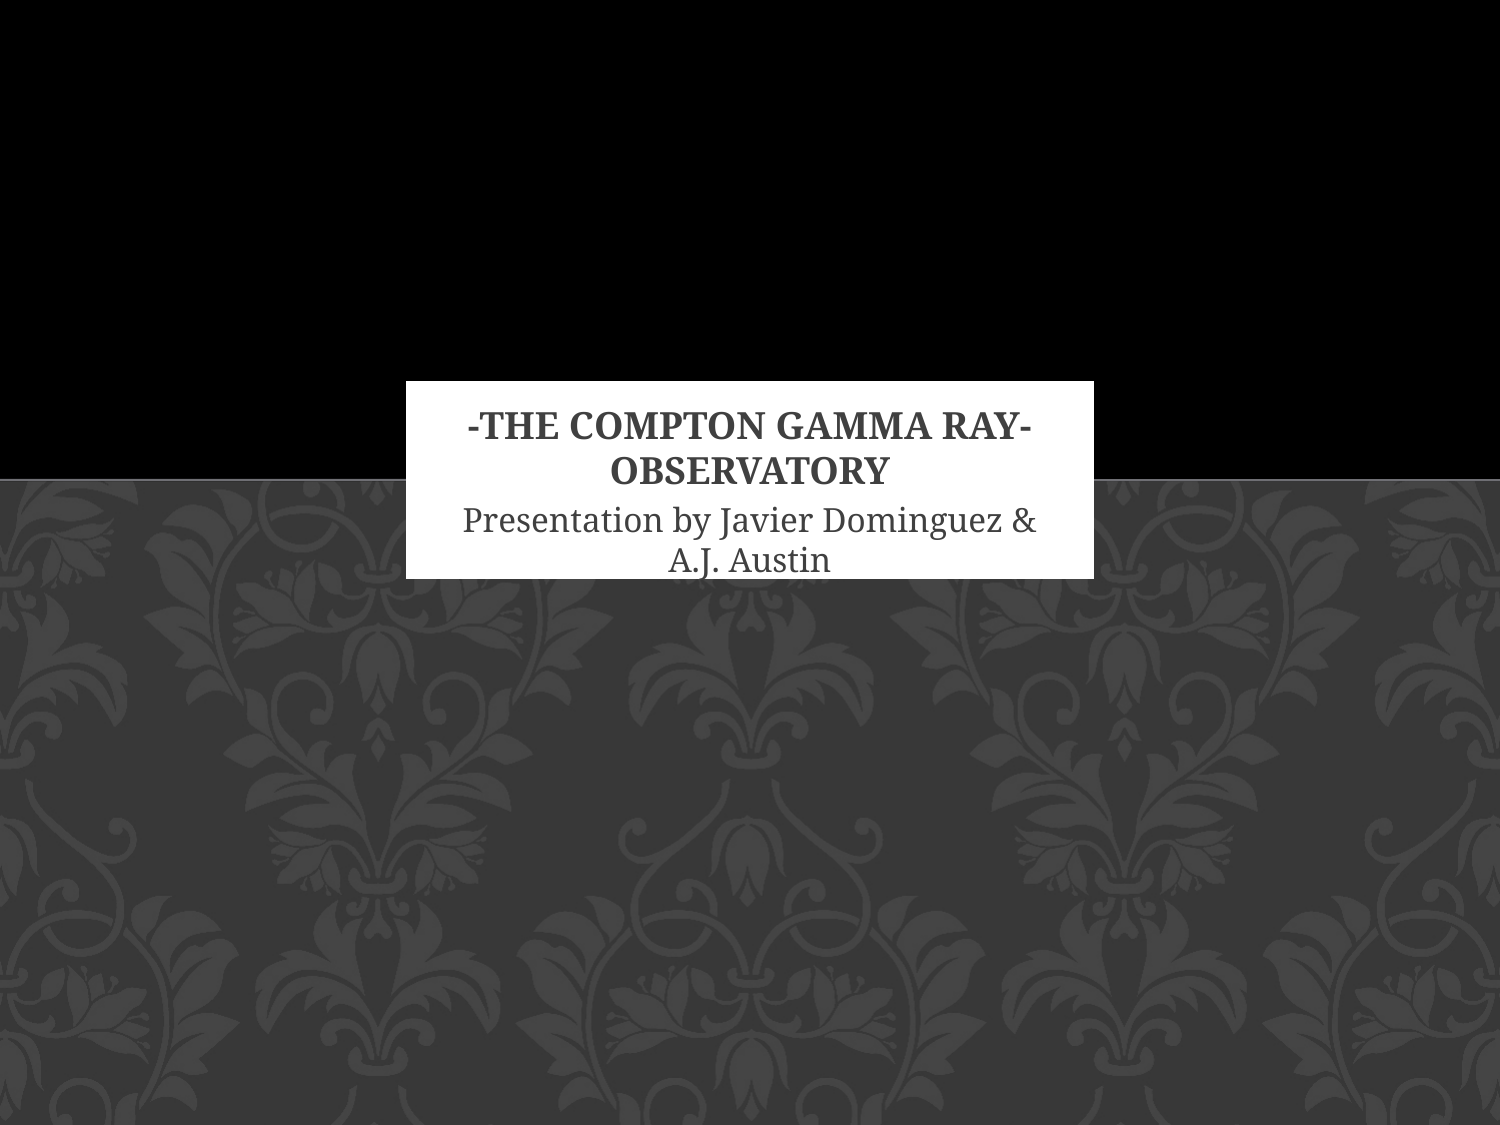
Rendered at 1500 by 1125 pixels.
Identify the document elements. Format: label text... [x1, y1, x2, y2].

title -The Compton Gamma Ray- Observatory [415, 387, 1085, 498]
subtitle Presentation by Javier Dominguez & A.J. Austin [420, 499, 1080, 570]
